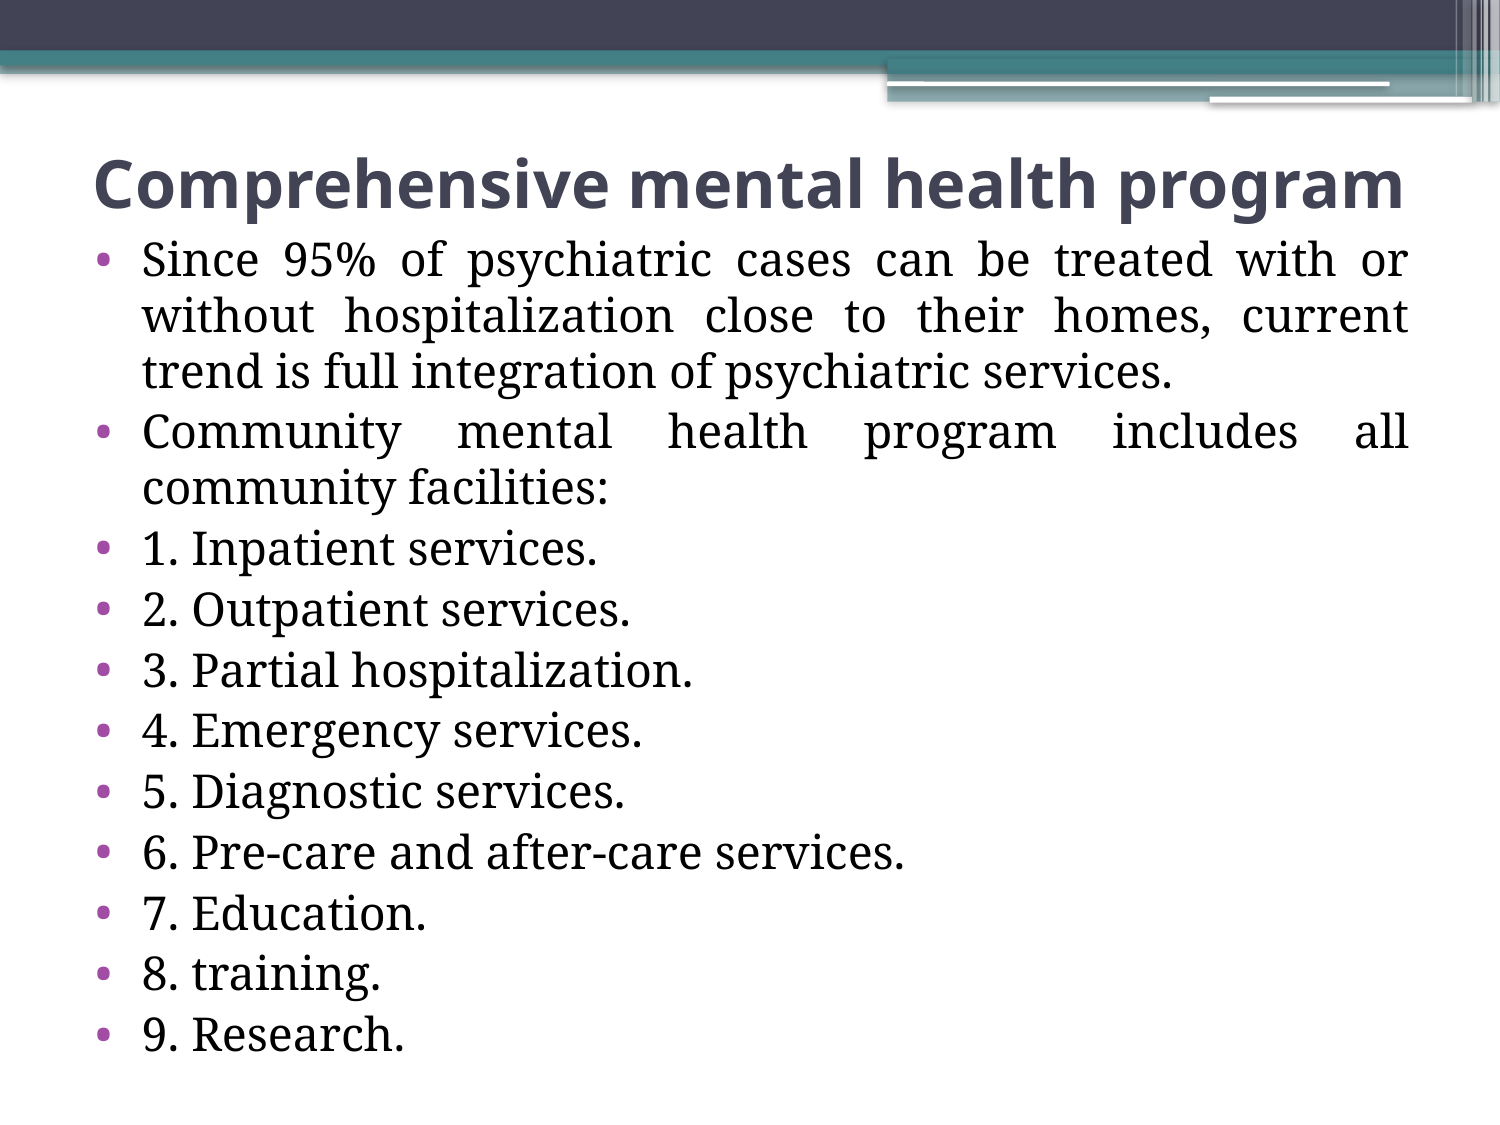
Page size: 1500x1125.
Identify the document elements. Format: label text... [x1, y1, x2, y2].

list Since 95% of psychiatric cases can be treated with or without hospitalization close to their homes, current trend is full integration of psychiatric services. Community mental health program includes all community facilities: 1. Inpatient services. 2. Outpatient services. 3. Partial hospitalization. 4. Emergency services. 5. Diagnostic services. 6. Pre-care and after-care services. 7. Education. 8. training. 9. Research. [75, 222, 1425, 1079]
title Comprehensive mental health program [75, 105, 1425, 222]
